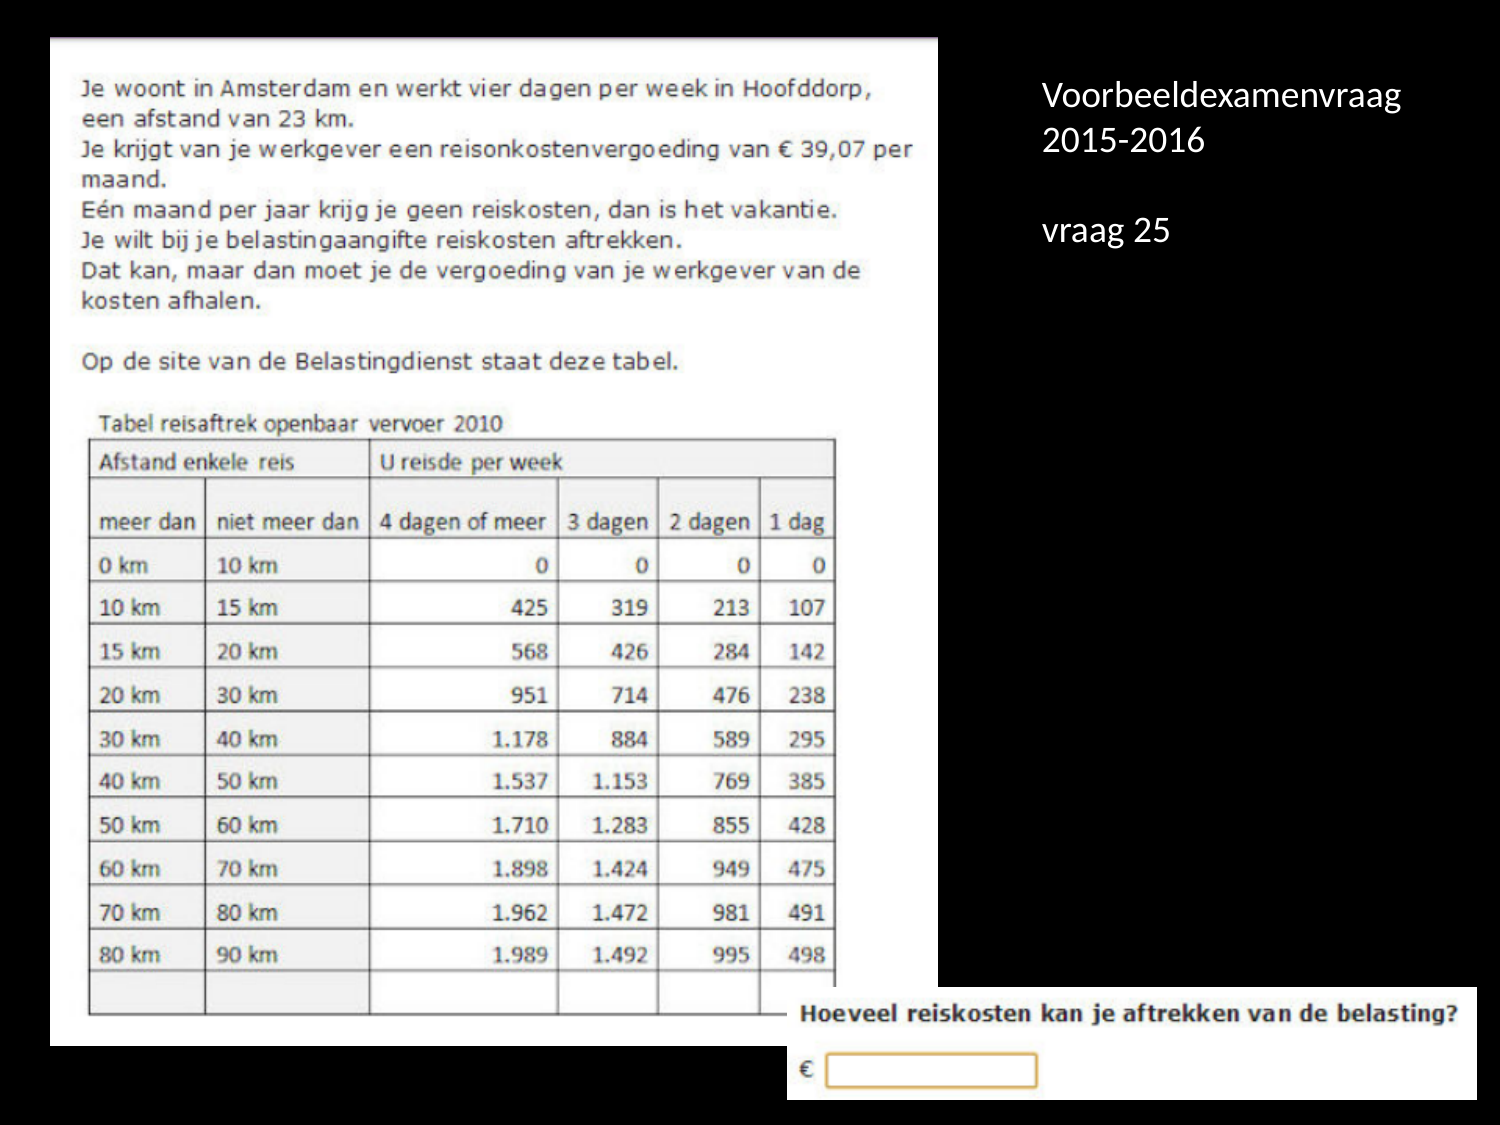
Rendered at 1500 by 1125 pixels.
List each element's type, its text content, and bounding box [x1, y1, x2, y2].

picture [49, 37, 1477, 1101]
text_box Voorbeeldexamenvraag 2015-2016 vraag 25 [1027, 62, 1417, 258]
